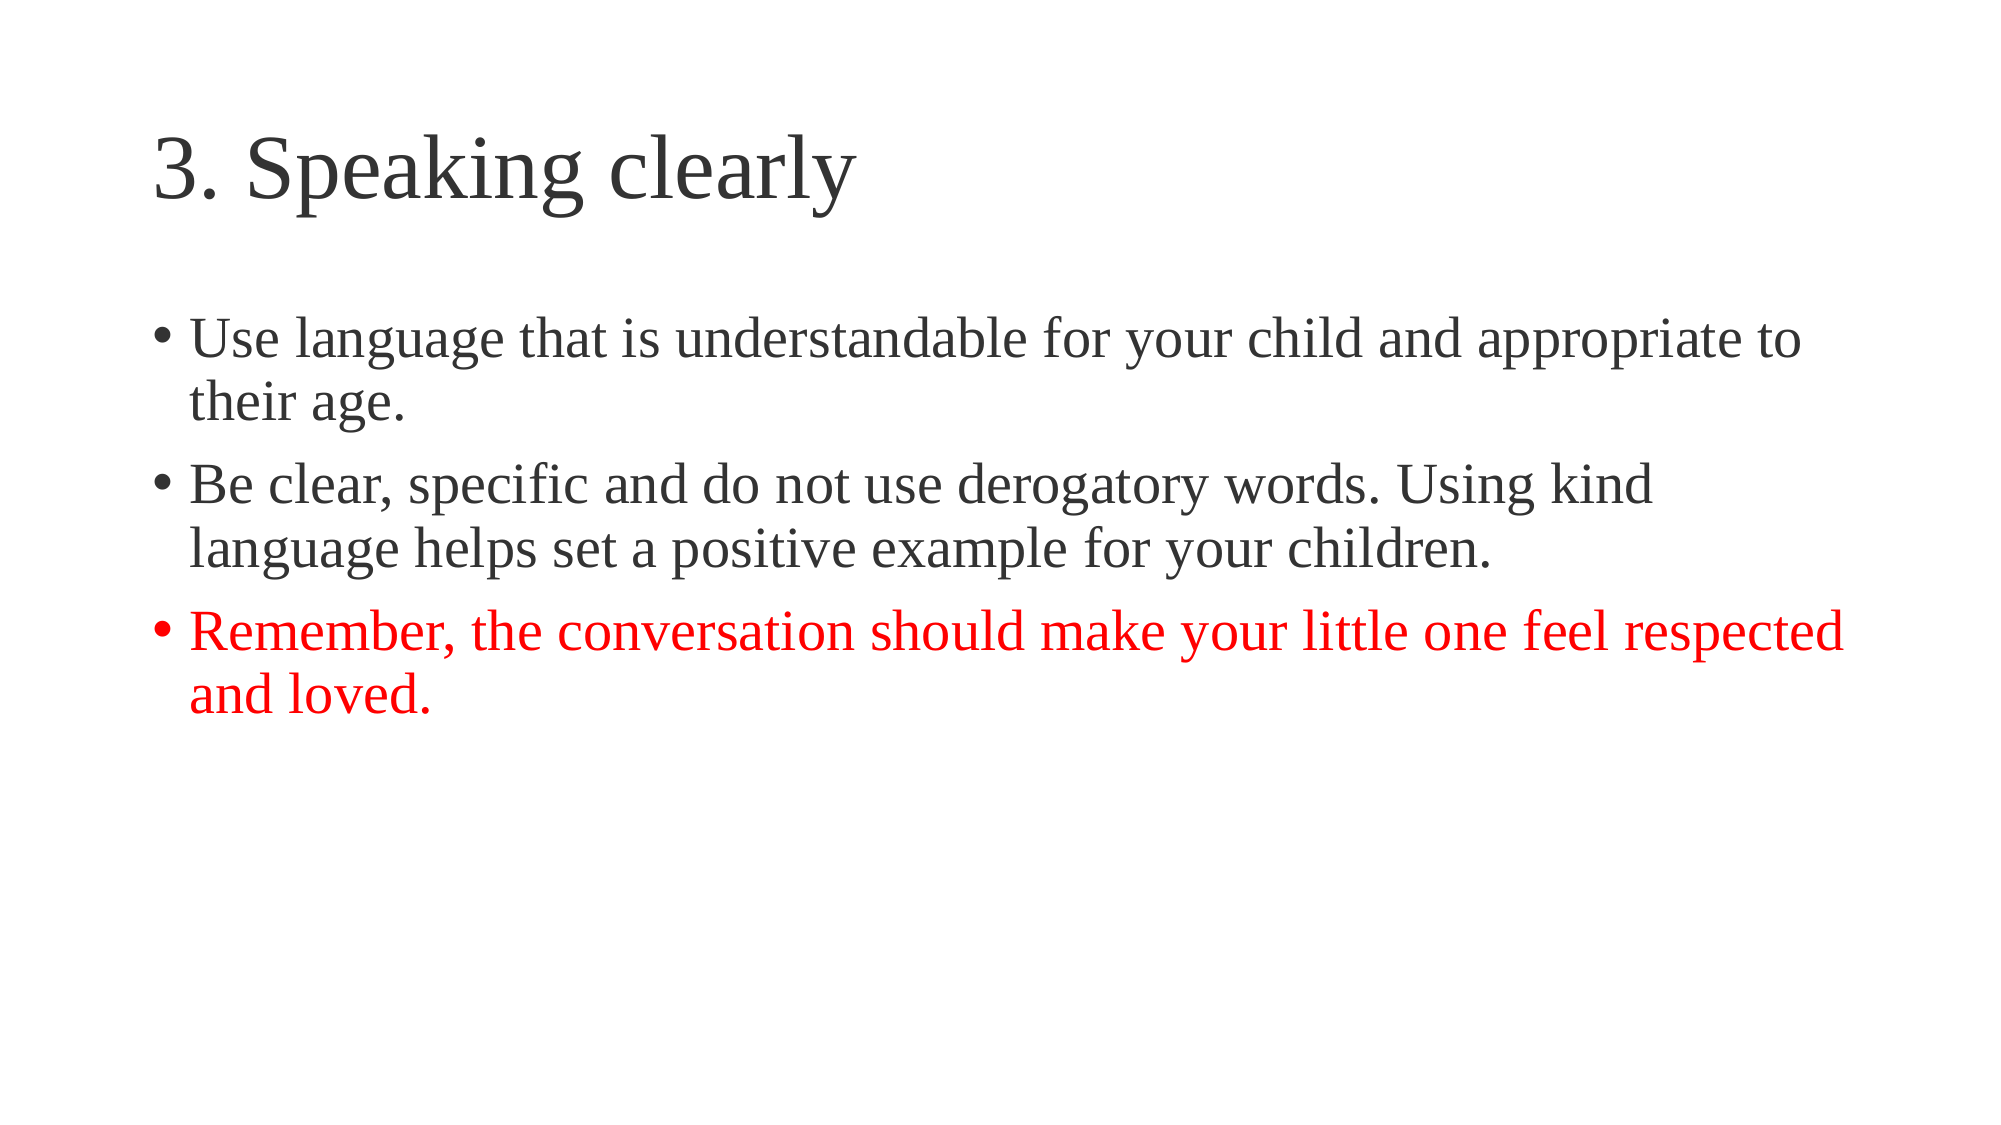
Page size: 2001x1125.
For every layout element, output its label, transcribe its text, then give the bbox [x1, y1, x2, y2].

list Use language that is understandable for your child and appropriate to their age. Be clear, specific and do not use derogatory words. Using kind language helps set a positive example for your children. Remember, the conversation should make your little one feel respected and loved. [137, 299, 1863, 1014]
title 3. Speaking clearly [137, 59, 1863, 278]
